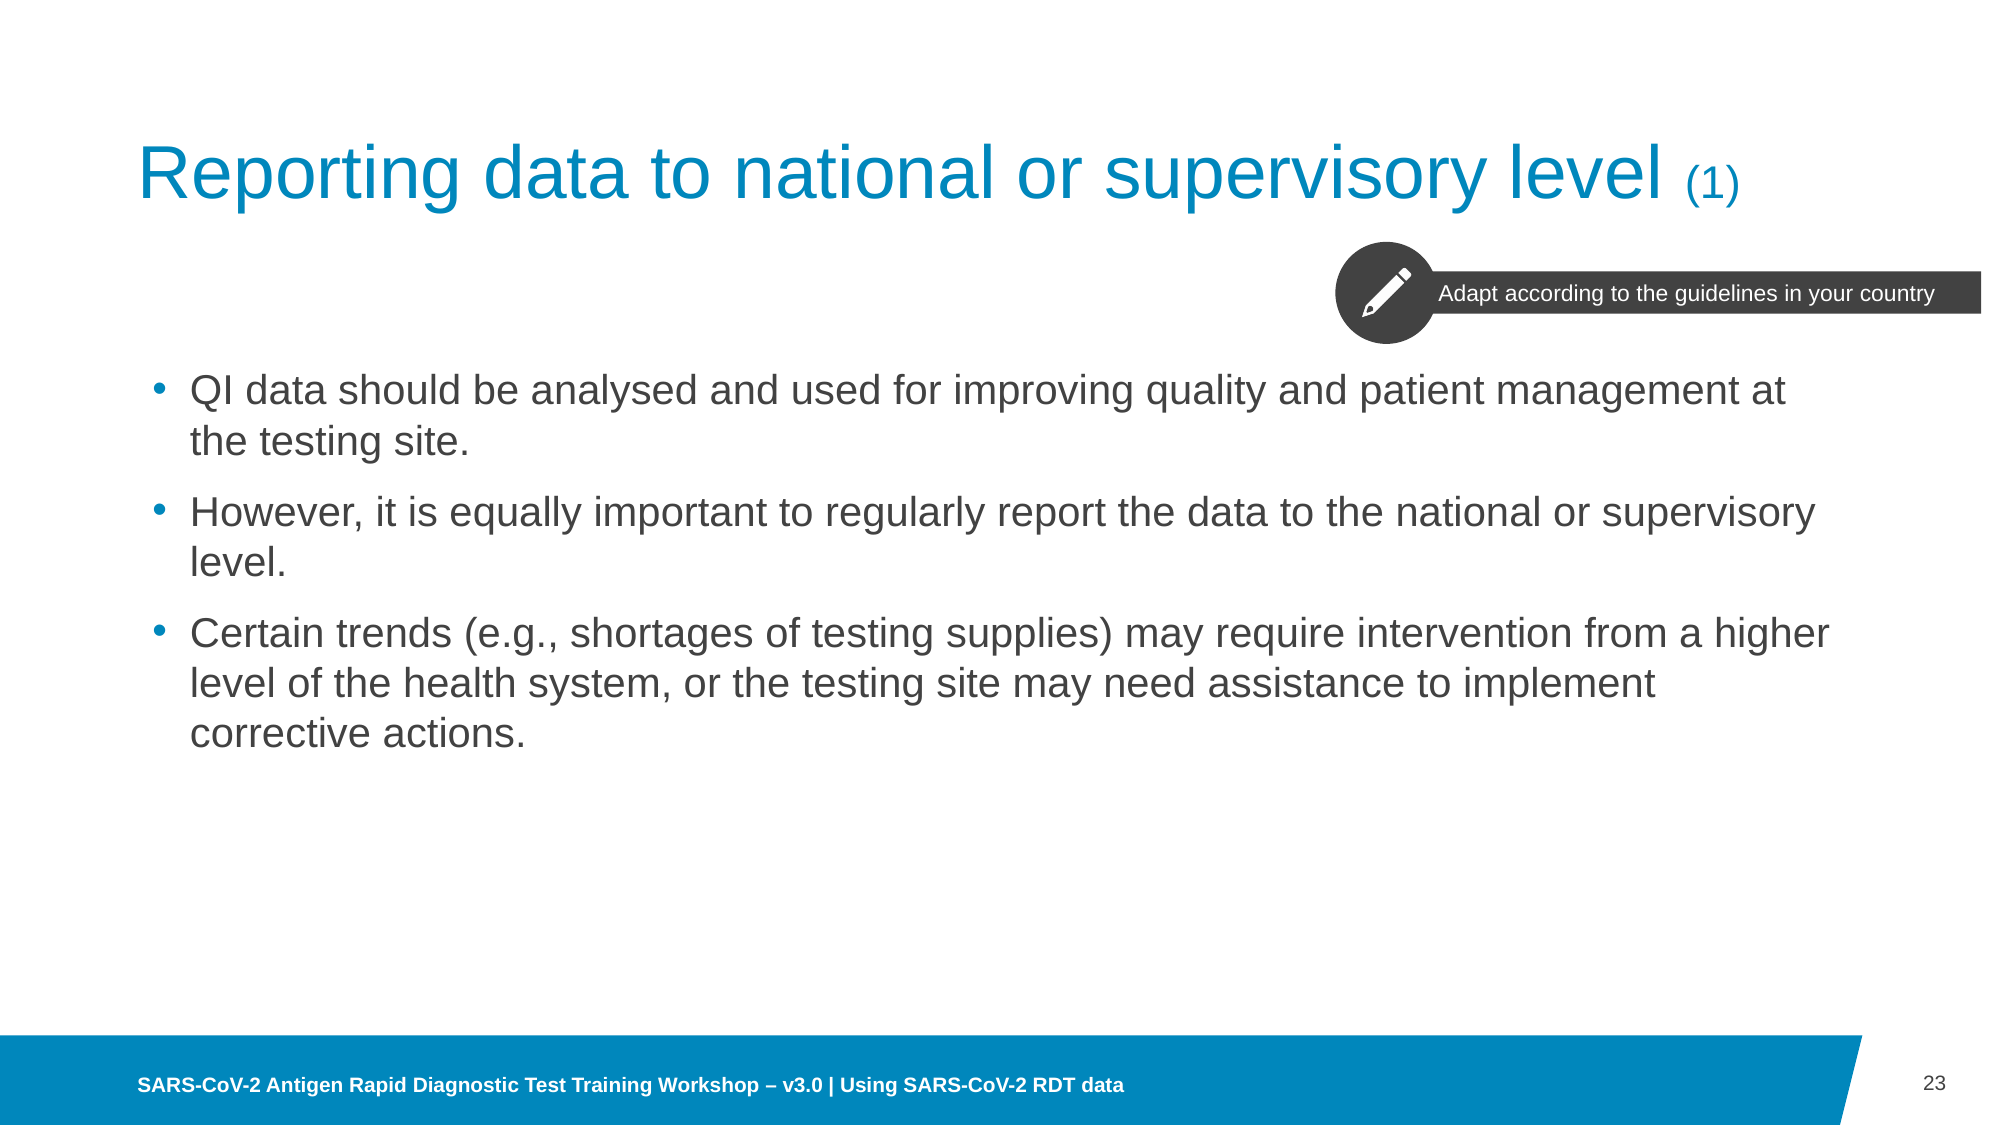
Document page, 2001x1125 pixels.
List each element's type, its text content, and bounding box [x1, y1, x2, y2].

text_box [1337, 243, 1982, 343]
slide_number 23 [1862, 1035, 1947, 1125]
list QI data should be analysed and used for improving quality and patient management at the testing site. However, it is equally important to regularly report the data to the national or supervisory level. Certain trends (e.g., shortages of testing supplies) may require intervention from a higher level of the health system, or the testing site may need assistance to implement corrective actions. [137, 284, 1863, 1014]
title Reporting data to national or supervisory level (1) [137, 59, 1863, 215]
footer SARS-CoV-2 Antigen Rapid Diagnostic Test Training Workshop – v3.0 | Using SARS-CoV-2 RDT data [137, 1042, 1338, 1125]
